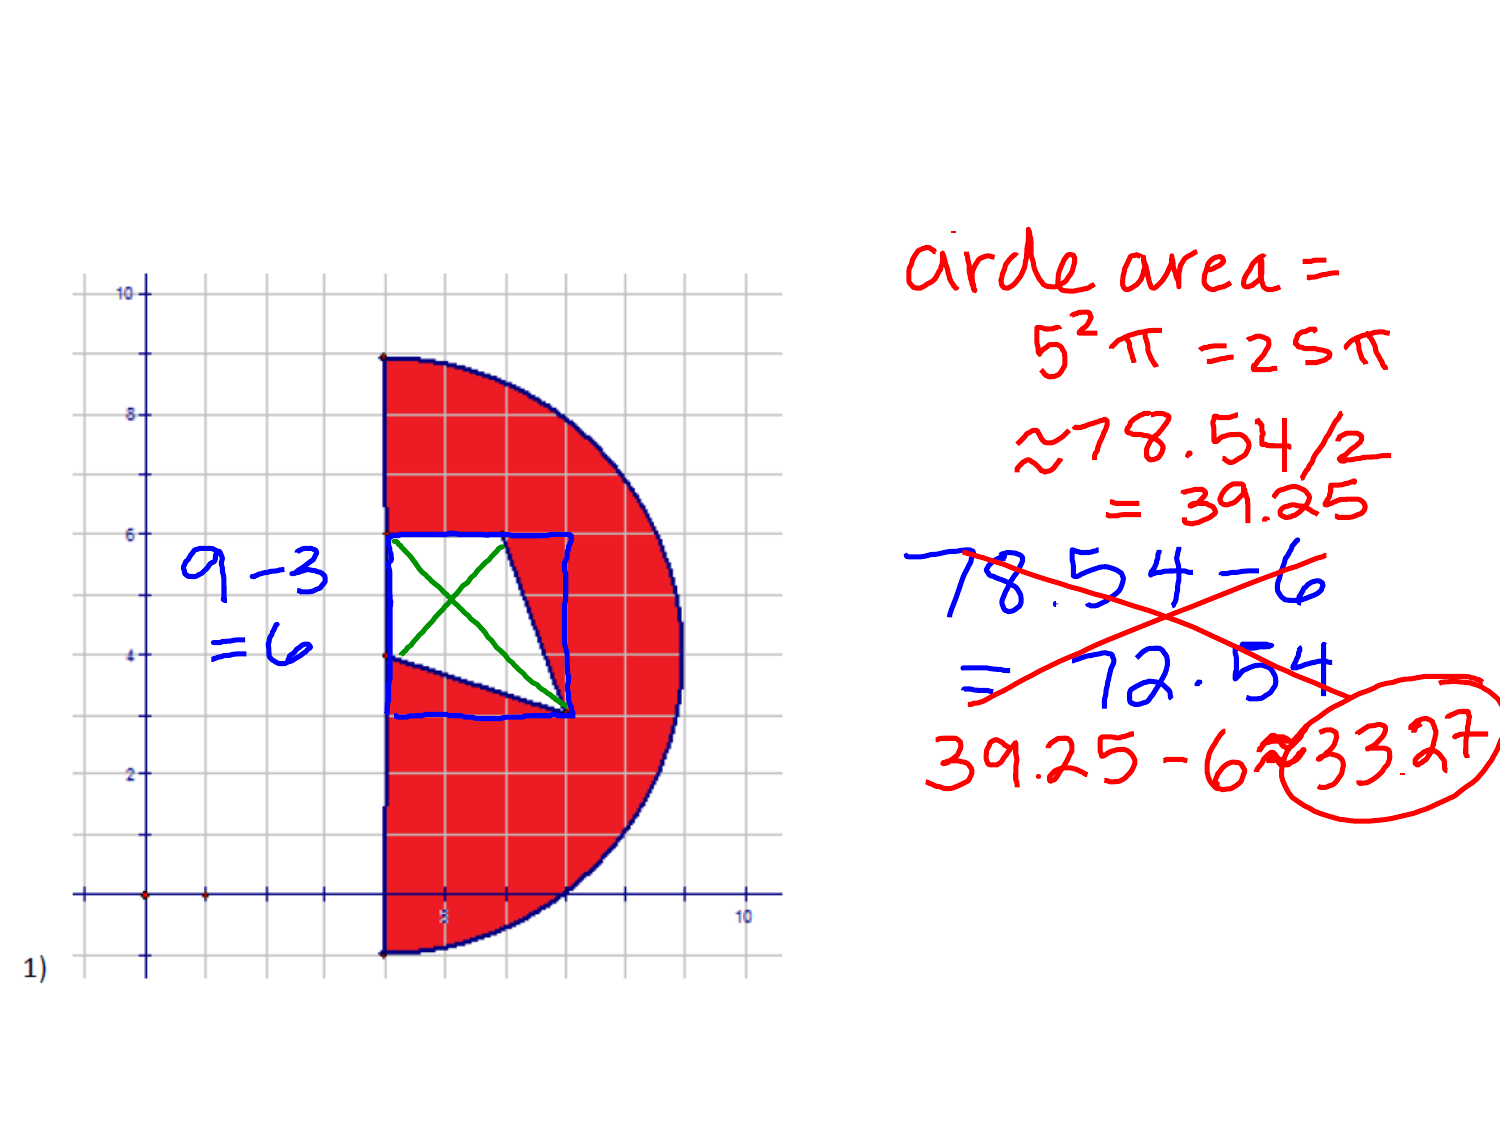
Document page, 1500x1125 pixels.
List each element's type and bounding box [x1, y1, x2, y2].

text_box [1126, 412, 1170, 461]
text_box [1203, 255, 1232, 291]
text_box [1199, 345, 1227, 351]
text_box [1016, 429, 1070, 445]
text_box [1110, 329, 1162, 349]
text_box [905, 549, 975, 618]
text_box [1242, 255, 1281, 291]
list [0, 262, 806, 1006]
text_box [962, 667, 1011, 672]
text_box [1302, 259, 1327, 263]
text_box [1163, 758, 1188, 762]
text_box [1280, 675, 1500, 822]
text_box [1144, 337, 1158, 368]
text_box [1358, 345, 1367, 365]
text_box [1285, 442, 1292, 448]
text_box [1047, 737, 1088, 782]
text_box [1254, 421, 1284, 447]
text_box [1337, 432, 1392, 462]
text_box [925, 737, 973, 790]
text_box [1036, 326, 1066, 378]
text_box [967, 624, 1145, 706]
text_box [1150, 546, 1333, 700]
text_box [1099, 733, 1136, 783]
text_box [1109, 501, 1140, 505]
text_box [1324, 480, 1366, 519]
text_box [1182, 488, 1217, 525]
text_box [1338, 691, 1351, 698]
text_box [1086, 600, 1100, 607]
text_box [1306, 272, 1340, 279]
text_box [965, 251, 995, 292]
text_box [1128, 342, 1135, 363]
text_box [1255, 751, 1282, 772]
text_box [1105, 513, 1141, 517]
text_box [1247, 335, 1278, 371]
text_box [1136, 649, 1145, 668]
text_box [1345, 331, 1390, 350]
text_box [1301, 412, 1342, 479]
text_box [1370, 340, 1387, 370]
text_box [985, 563, 1023, 613]
text_box [393, 541, 568, 707]
text_box [993, 551, 1024, 569]
text_box [1016, 458, 1062, 473]
text_box [1206, 730, 1246, 791]
text_box [1072, 651, 1115, 709]
text_box [1273, 485, 1319, 519]
text_box [1294, 328, 1331, 364]
text_box [1071, 549, 1125, 598]
text_box [1071, 311, 1098, 334]
text_box [1072, 418, 1108, 460]
text_box [1212, 414, 1250, 464]
text_box [908, 246, 958, 289]
text_box [962, 688, 994, 693]
text_box [1267, 740, 1279, 744]
text_box [985, 738, 1018, 788]
text_box [1206, 356, 1234, 363]
text_box [1128, 681, 1146, 706]
text_box [1121, 250, 1198, 291]
text_box [962, 551, 1145, 621]
text_box [1000, 228, 1095, 292]
text_box [1258, 734, 1292, 753]
text_box [1219, 483, 1249, 524]
text_box [1292, 539, 1299, 545]
